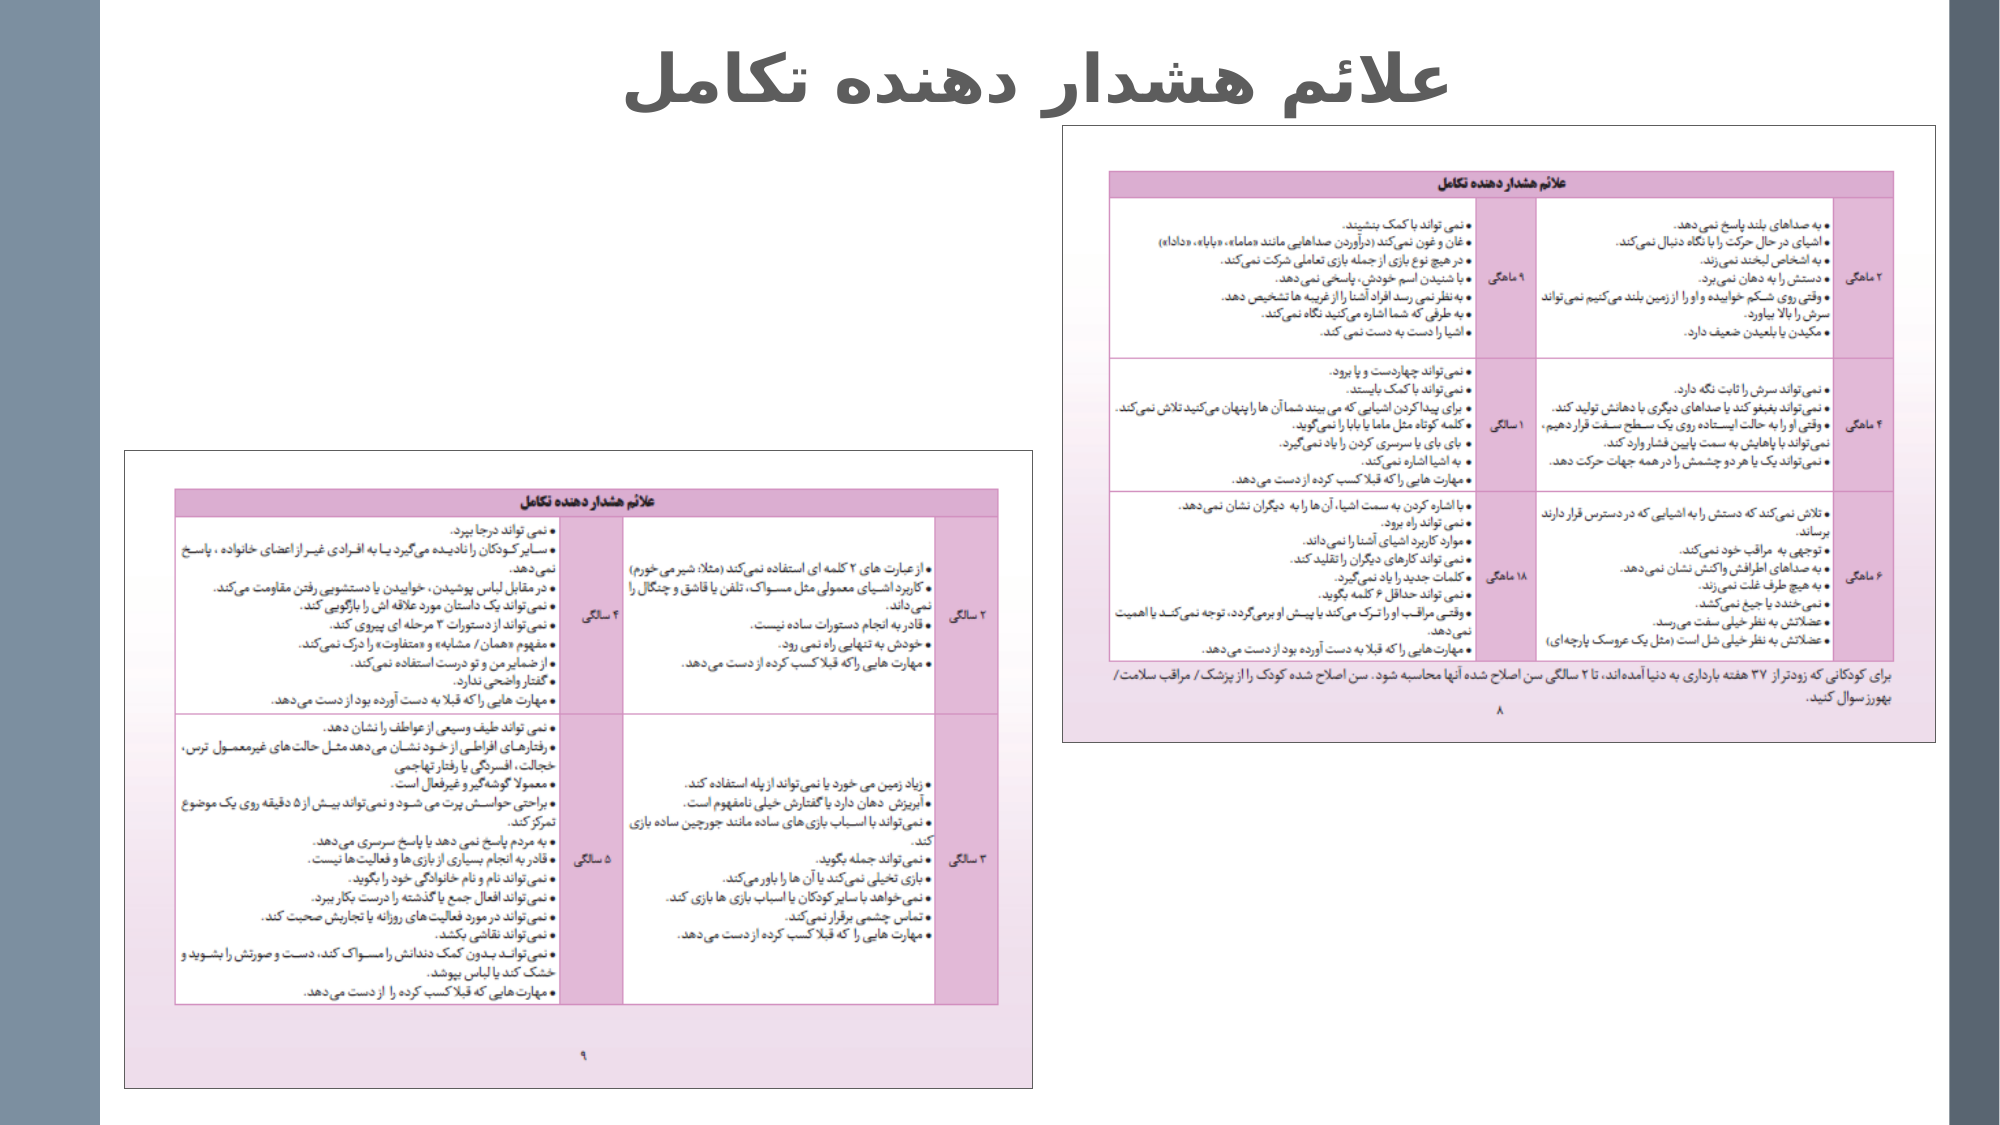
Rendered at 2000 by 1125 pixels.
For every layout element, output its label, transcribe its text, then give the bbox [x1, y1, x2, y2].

title علائم هشدار دهنده تکامل [532, 24, 1521, 138]
picture [124, 449, 1033, 1089]
picture [1062, 124, 1936, 743]
